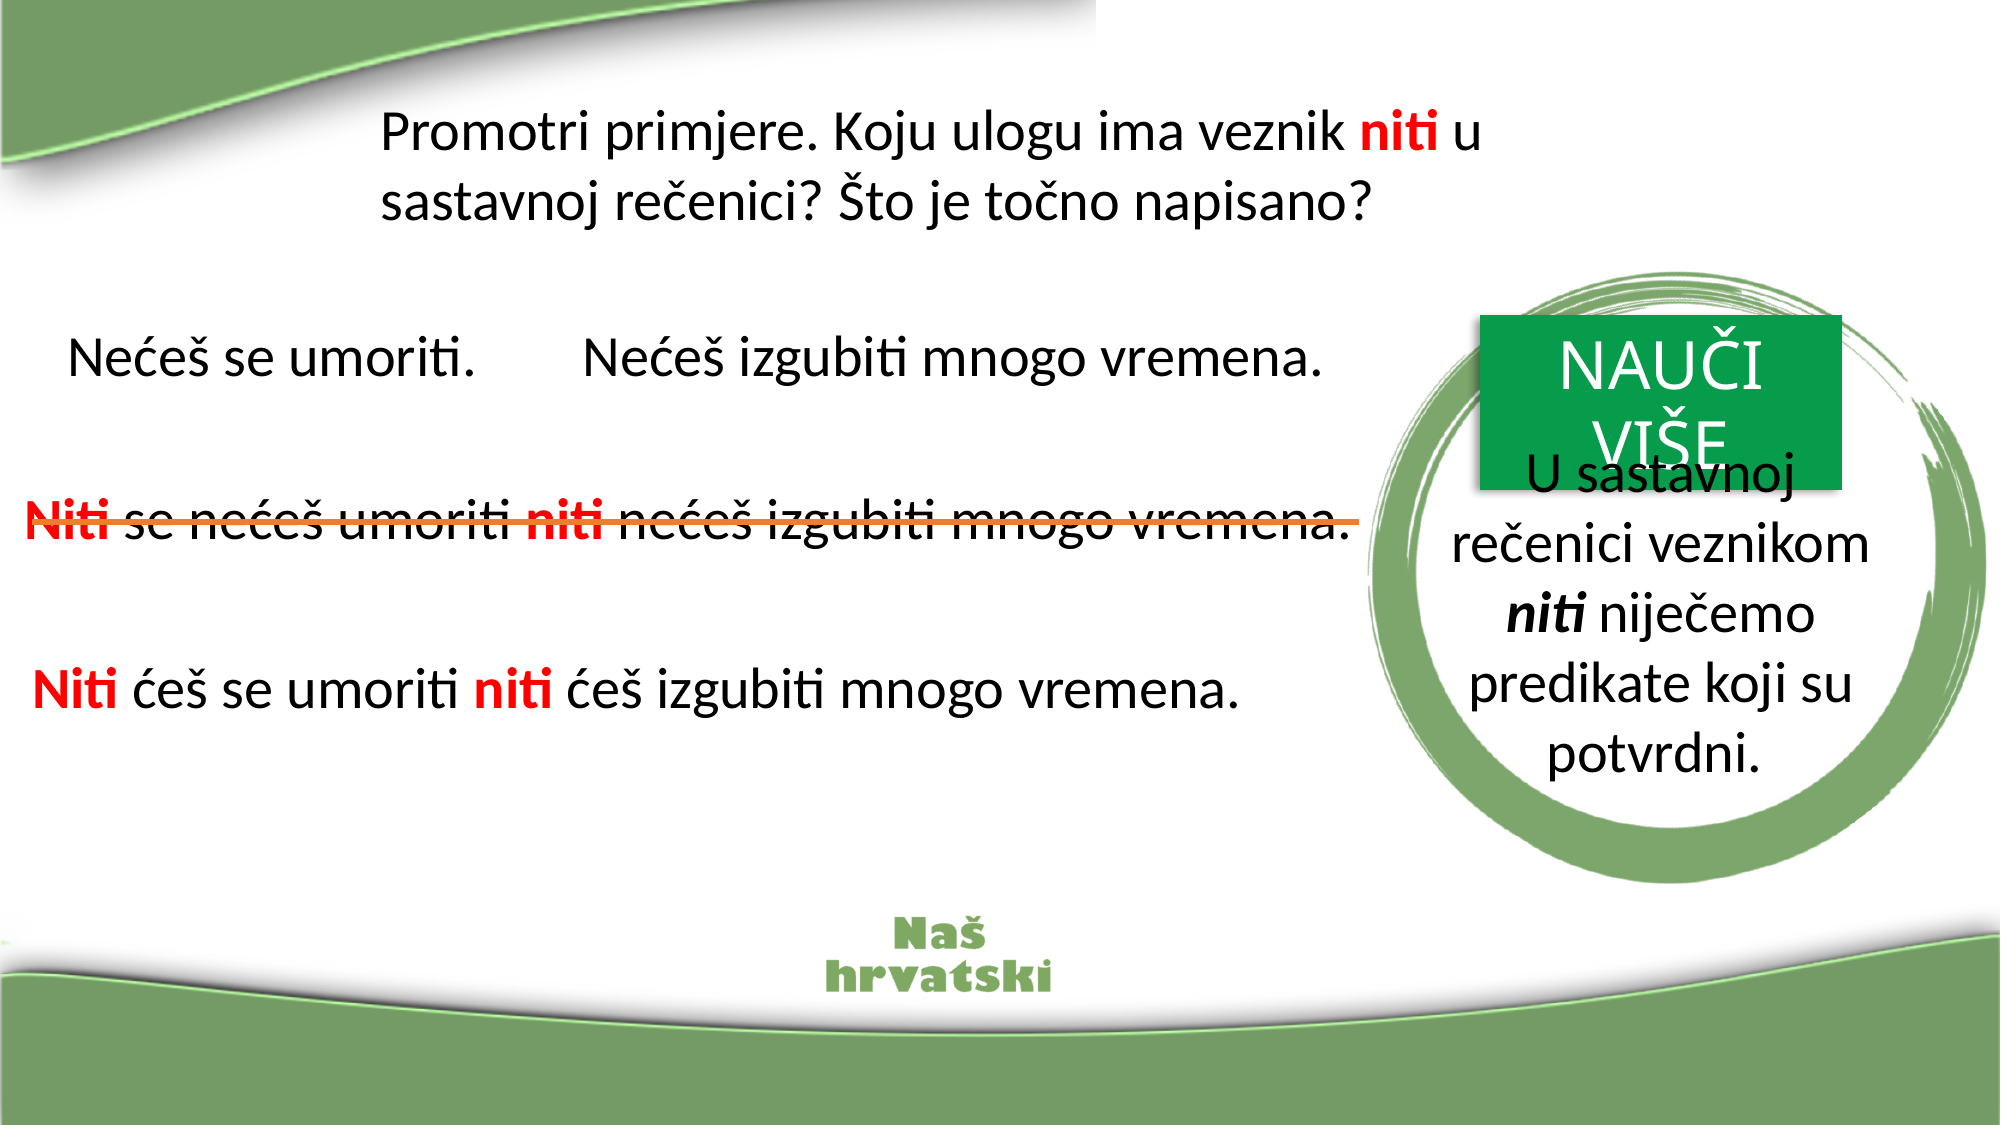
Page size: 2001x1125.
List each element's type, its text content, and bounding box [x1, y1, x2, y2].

text_box Niti ćeš se umoriti niti ćeš izgubiti mnogo vremena. [1098, 643, 1271, 728]
text_box Nećeš se umoriti. Nećeš izgubiti mnogo vremena. [1098, 310, 1368, 396]
text_box Promotri primjere. Koju ulogu ima veznik niti u sastavnoj rečenici? Što je točno napisano? [365, 84, 430, 240]
text_box Niti se nećeš umoriti niti nećeš izgubiti mnogo vremena. [1098, 473, 1368, 559]
picture [1368, 270, 1984, 878]
text_box Niti se nećeš umoriti niti nećeš izgubiti mnogo vremena. [601, 473, 902, 519]
picture [902, 27, 1098, 522]
text_box Niti se nećeš umoriti niti nećeš izgubiti mnogo vremena. [601, 525, 902, 559]
text_box Promotri primjere. Koju ulogu ima veznik niti u sastavnoj rečenici? Što je točno napisano? [601, 84, 902, 240]
picture [430, 0, 601, 522]
text_box Niti se nećeš umoriti niti nećeš izgubiti mnogo vremena. [9, 473, 430, 559]
text_box Promotri primjere. Koju ulogu ima veznik niti u sastavnoj rečenici? Što je točno napisano? [1098, 84, 1555, 240]
text_box Niti ćeš se umoriti niti ćeš izgubiti mnogo vremena. [17, 643, 902, 728]
text_box Nećeš se umoriti. Nećeš izgubiti mnogo vremena. [601, 310, 902, 396]
picture [789, 523, 1098, 1125]
text_box Nećeš se umoriti. Nećeš izgubiti mnogo vremena. [52, 310, 430, 396]
picture [430, 523, 601, 601]
